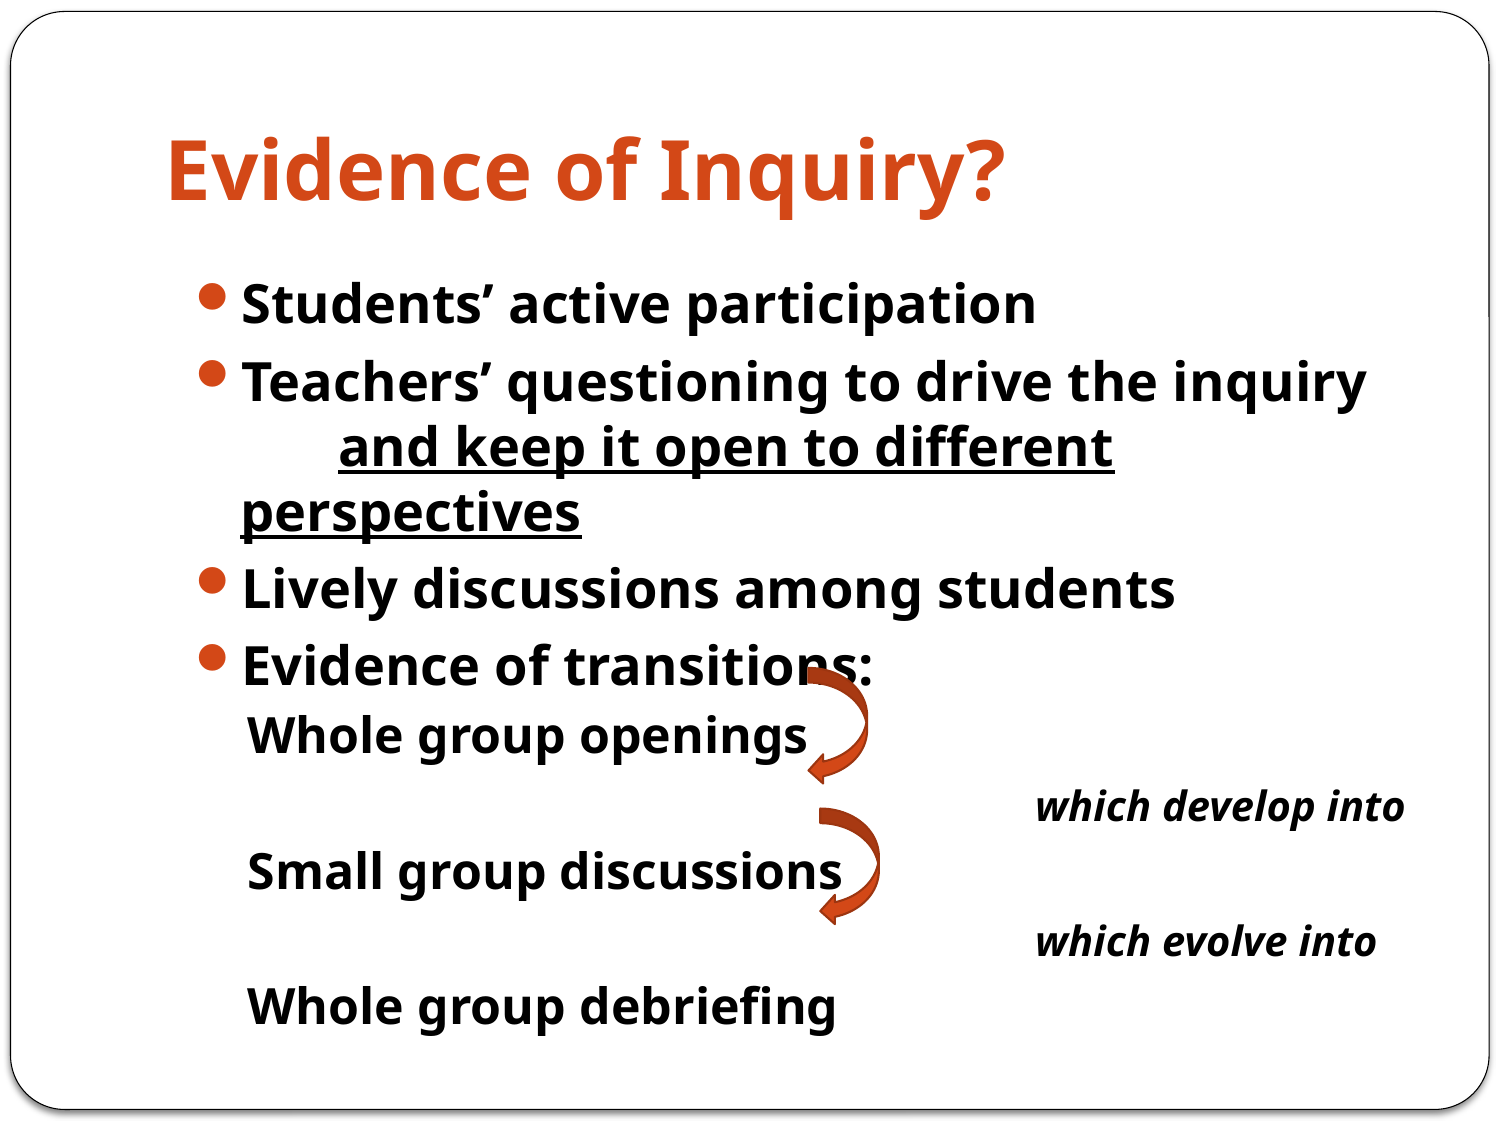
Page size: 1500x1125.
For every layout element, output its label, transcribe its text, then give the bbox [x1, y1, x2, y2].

title Evidence of Inquiry? [150, 45, 1425, 233]
text_box [807, 666, 869, 785]
list Students’ active participation Teachers’ questioning to drive the inquiry and keep it open to different perspectives Lively discussions among students Evidence of transitions: Whole group openings which develop into Small group discussions which evolve into Whole group debriefing [180, 262, 1430, 1005]
text_box [819, 807, 880, 926]
